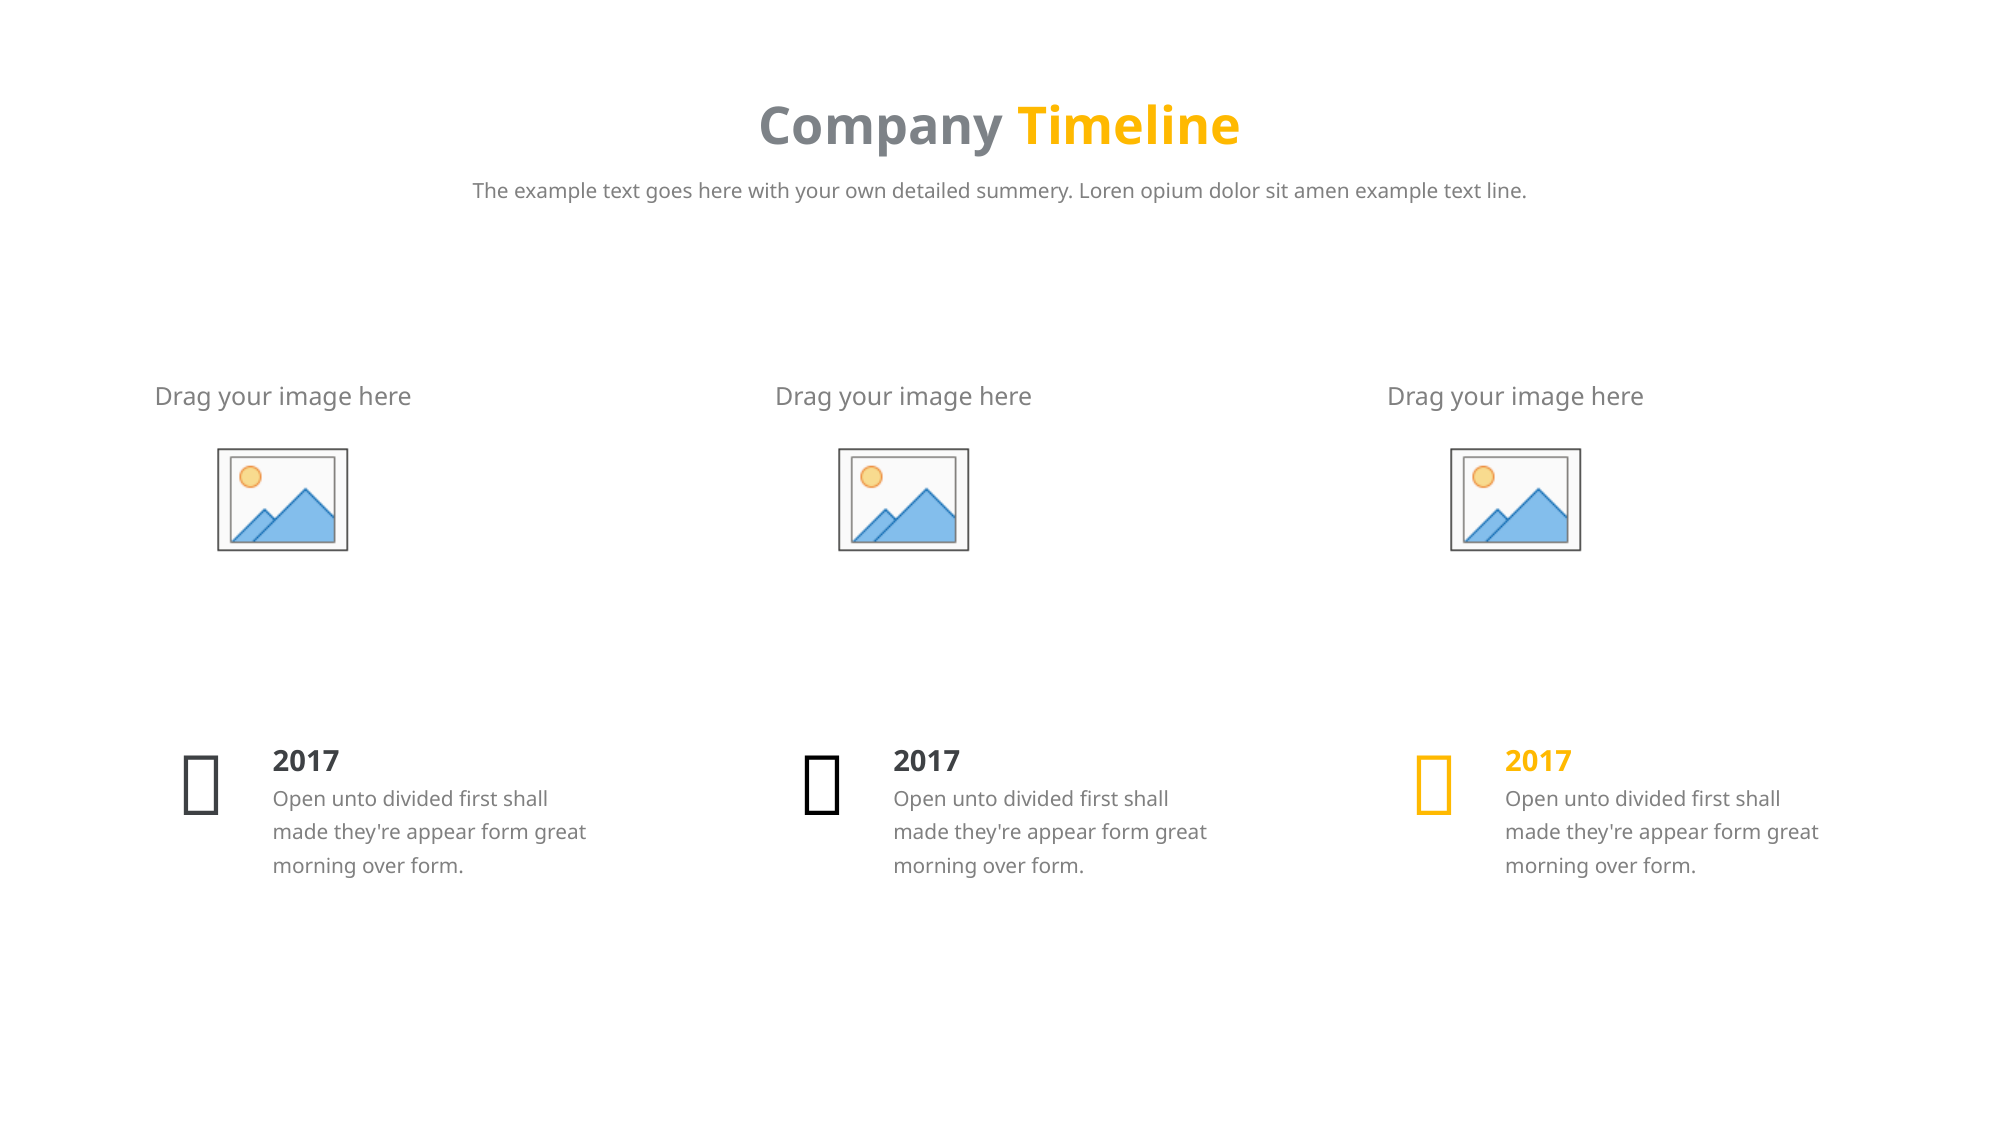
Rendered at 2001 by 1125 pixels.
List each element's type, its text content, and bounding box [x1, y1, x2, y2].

title Company Timeline [137, 78, 1863, 179]
picture [777, 373, 1031, 627]
picture [1388, 373, 1643, 627]
subtitle The example text goes here with your own detailed summery. Loren opium dolor sit amen example text line. [137, 179, 1863, 204]
picture [156, 373, 410, 627]
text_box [156, 707, 610, 887]
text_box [1388, 707, 1843, 887]
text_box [777, 707, 1231, 887]
